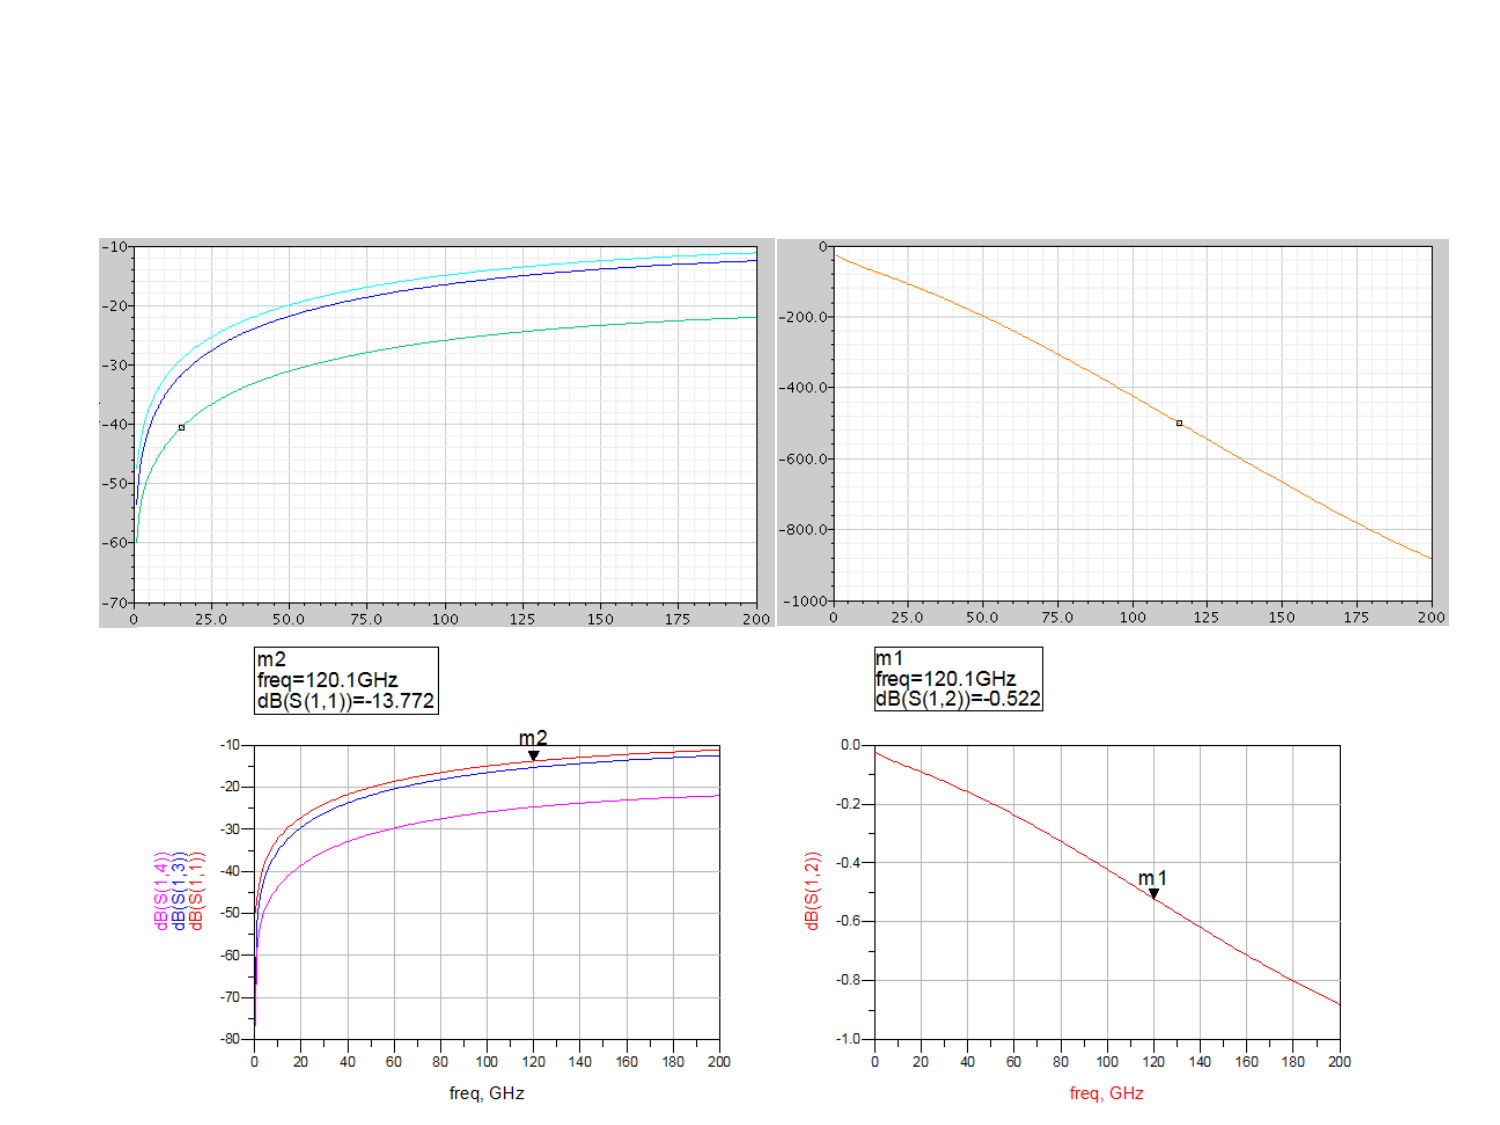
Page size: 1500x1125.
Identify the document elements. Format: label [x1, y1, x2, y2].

picture [99, 238, 1449, 1106]
